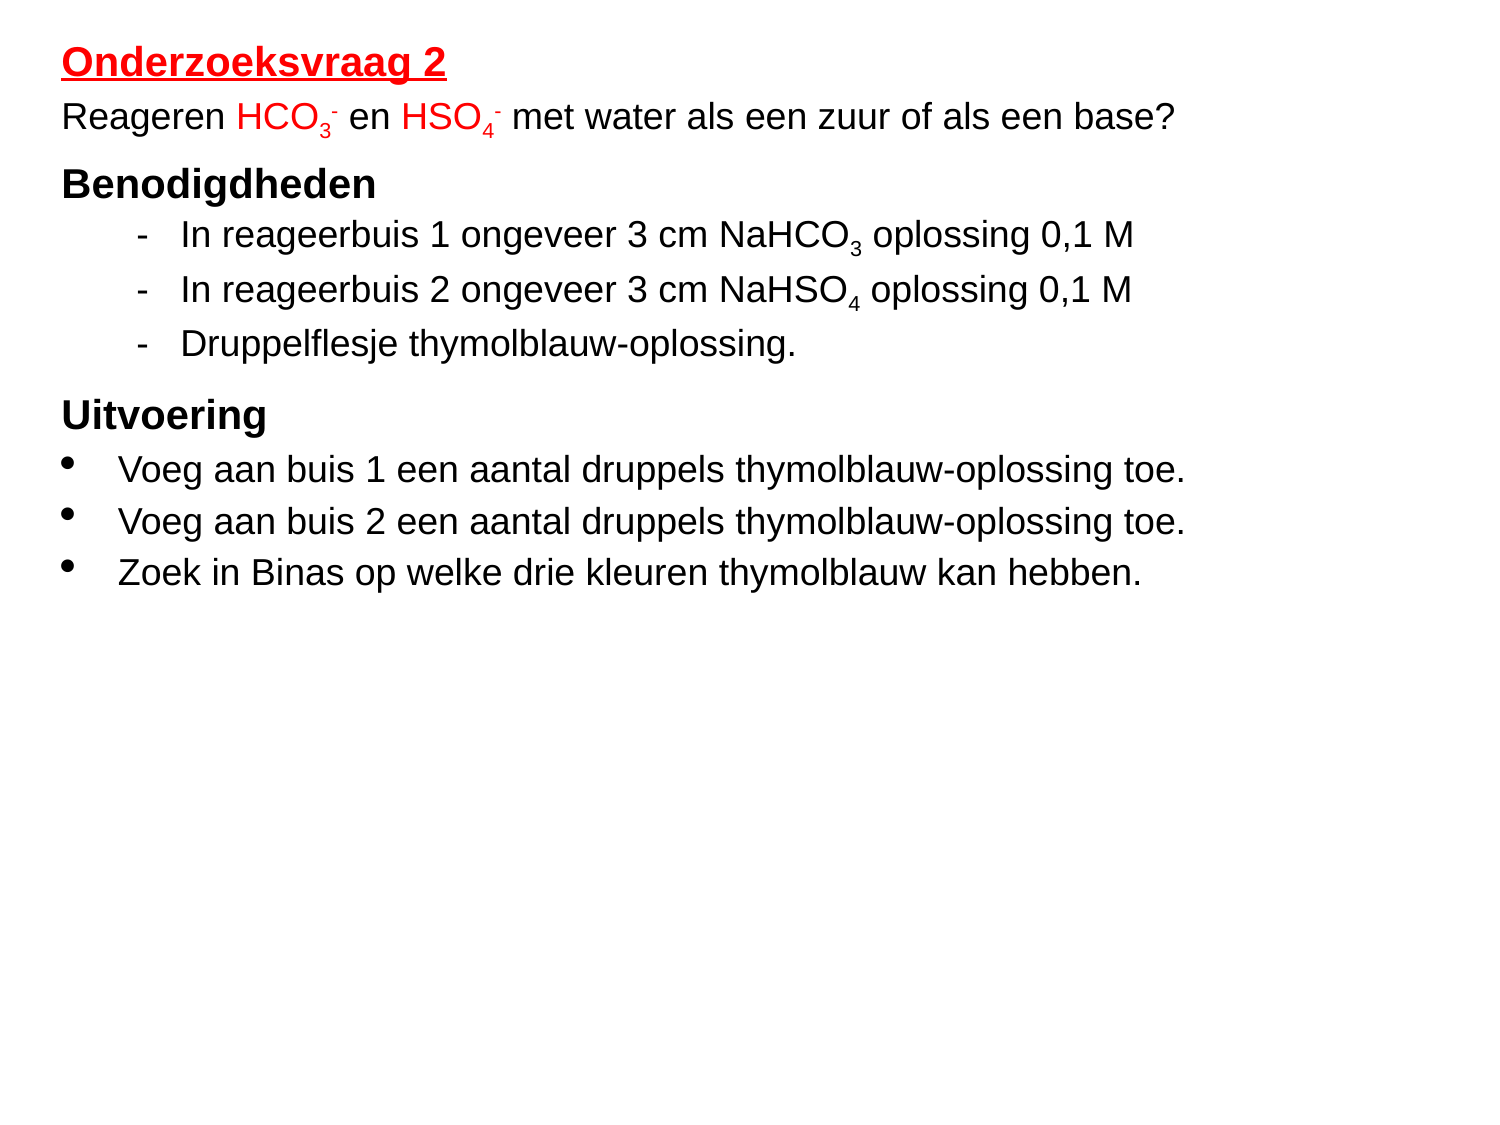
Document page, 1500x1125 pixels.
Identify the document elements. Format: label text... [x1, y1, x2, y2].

text_box Onderzoeksvraag 2 Reageren HCO3- en HSO4- met water als een zuur of als een base? Benodigdheden - In reageerbuis 1 ongeveer 3 cm NaHCO3 oplossing 0,1 M - In reageerbuis 2 ongeveer 3 cm NaHSO4 oplossing 0,1 M - Druppelflesje thymolblauw-oplossing. Uitvoering Voeg aan buis 1 een aantal druppels thymolblauw-oplossing toe. Voeg aan buis 2 een aantal druppels thymolblauw-oplossing toe. Zoek in Binas op welke drie kleuren thymolblauw kan hebben. [46, 19, 1454, 773]
